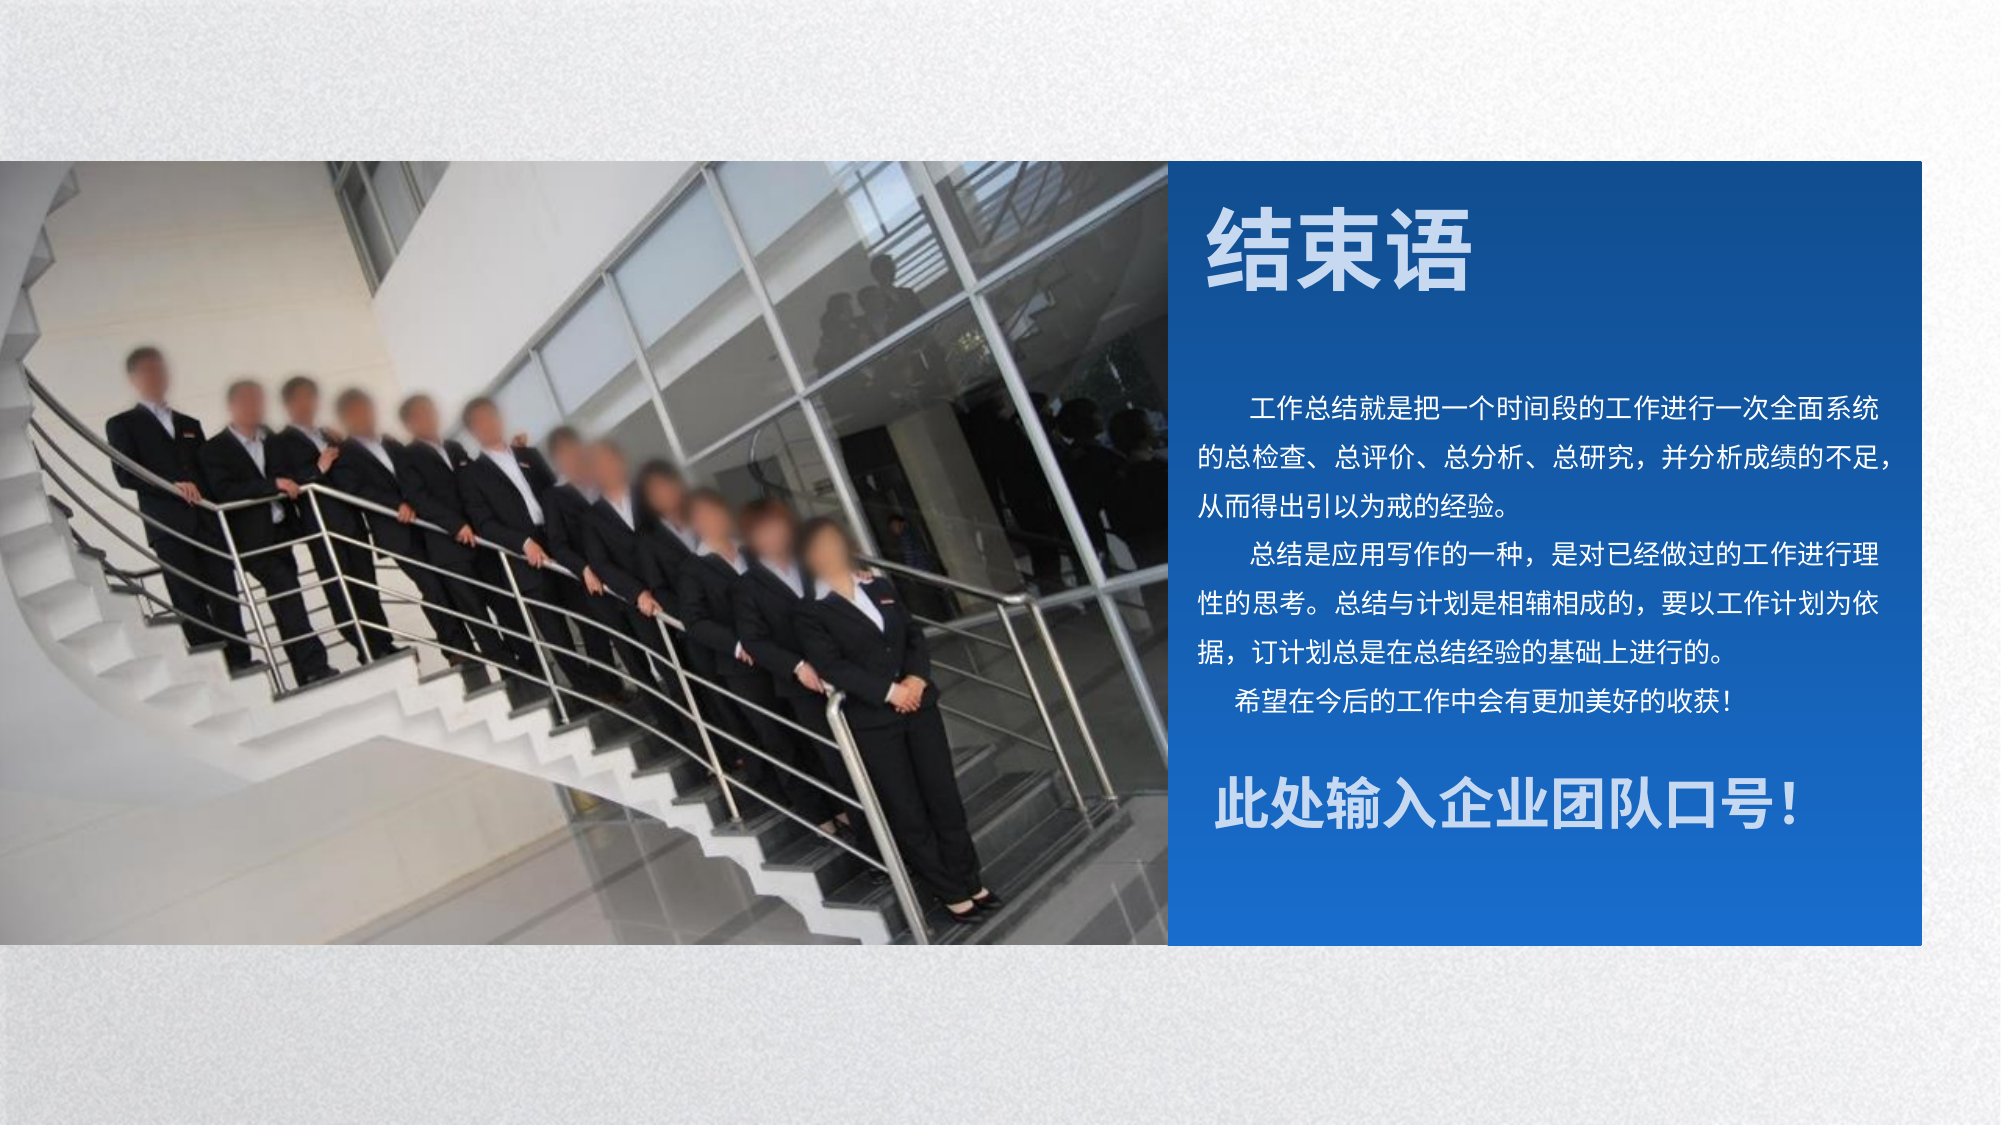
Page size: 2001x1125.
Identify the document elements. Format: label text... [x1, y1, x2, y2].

text_box 结束语 [1182, 196, 1497, 300]
text_box 工作总结就是把一个时间段的工作进行一次全面系统的总检查、总评价、总分析、总研究，并分析成绩的不足，从而得出引以为戒的经验。 总结是应用写作的一种，是对已经做过的工作进行理性的思考。总结与计划是相辅相成的，要以工作计划为依据，订计划总是在总结经验的基础上进行的。 希望在今后的工作中会有更加美好的收获！ [1177, 365, 1900, 727]
text_box 此处输入企业团队口号！ [1193, 758, 1853, 846]
picture [0, 0, 2001, 1125]
text_box [1165, 160, 1923, 947]
